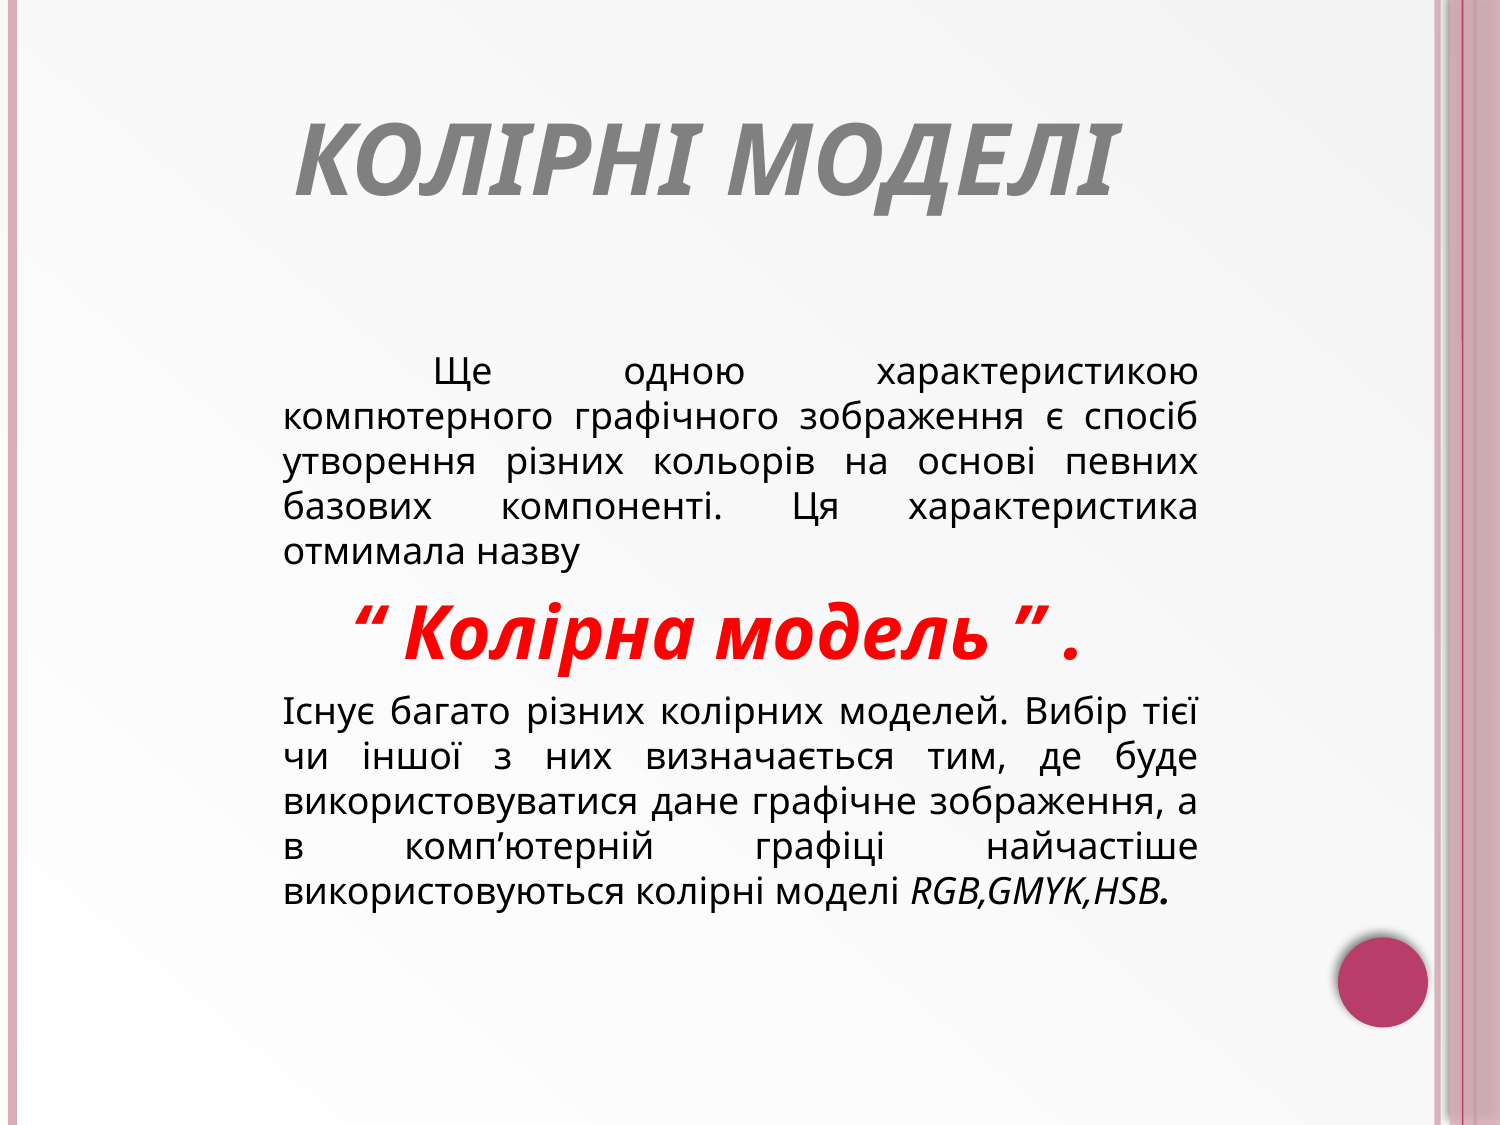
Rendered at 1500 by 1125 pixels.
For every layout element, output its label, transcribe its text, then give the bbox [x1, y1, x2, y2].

list Ще одною характеристикою компютерного графічного зображення є спосіб утворення різних кольорів на основі певних базових компоненті. Ця характеристика отмимала назву “ Колірна модель ” . Існує багато різних колірних моделей. Вибір тієї чи іншої з них визначається тим, де буде використовуватися дане графічне зображення, а в комп’ютерній графіці найчастіше використовуються колірні моделі RGB,GMYK,HSB. [222, 339, 1214, 980]
title Колірні моделі [93, 35, 1319, 223]
